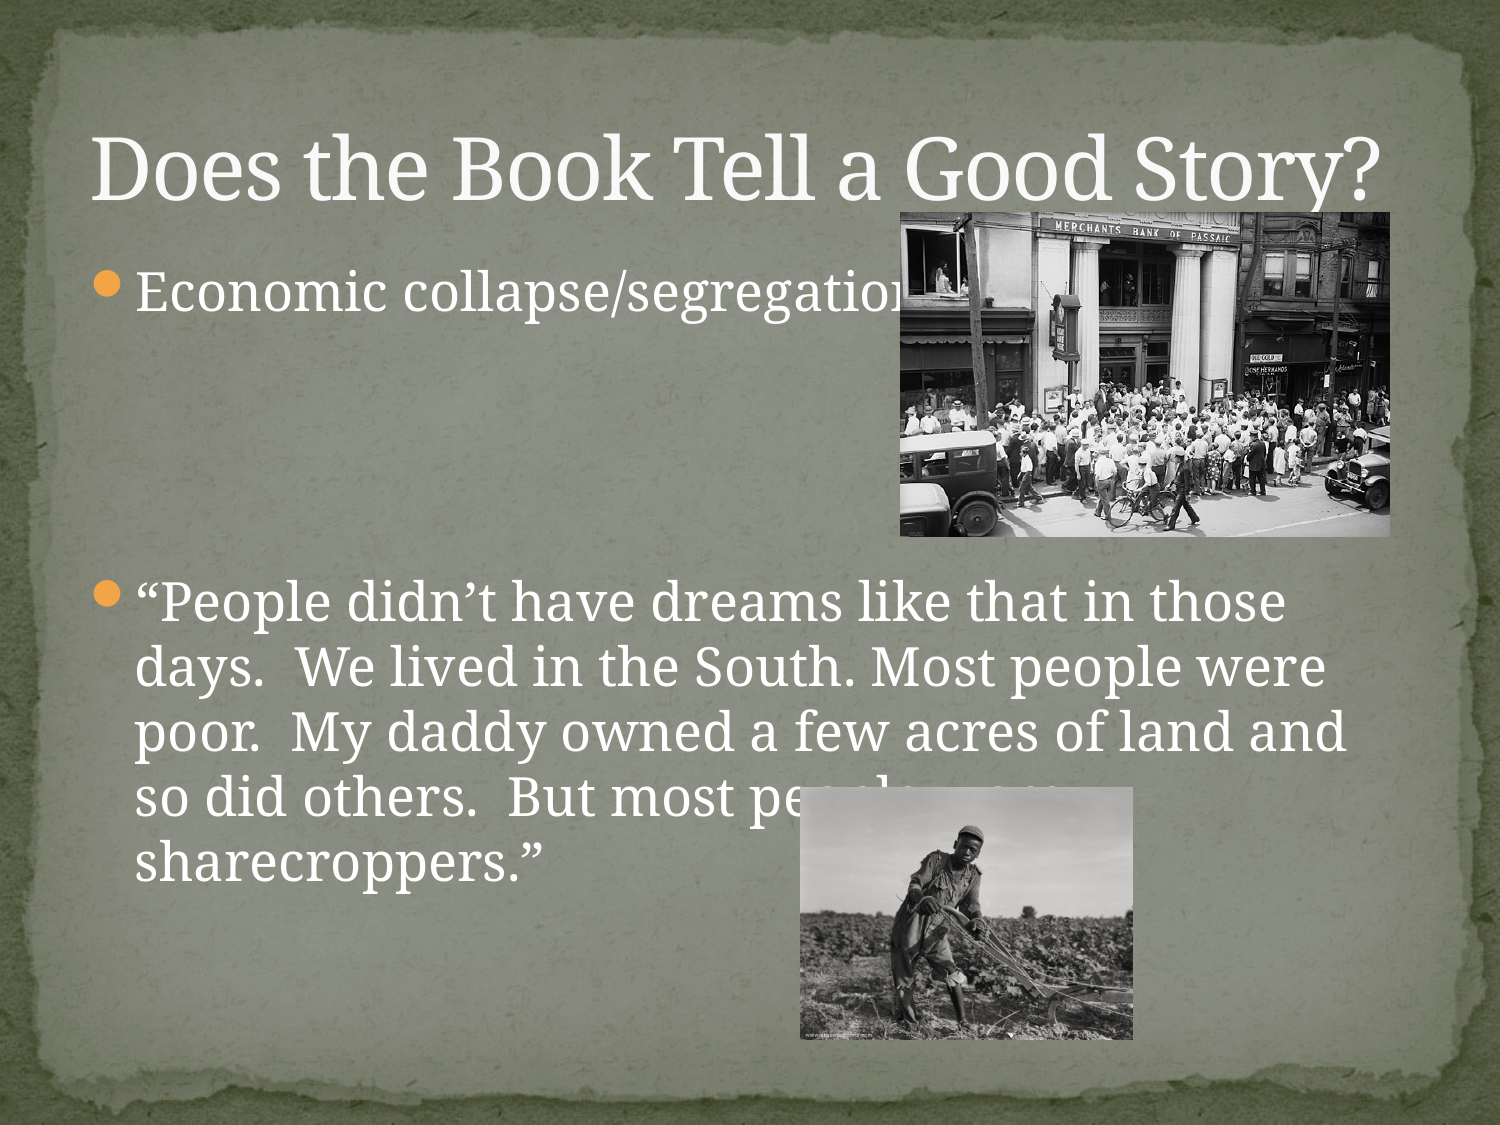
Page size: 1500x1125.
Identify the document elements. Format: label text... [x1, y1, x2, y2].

title Does the Book Tell a Good Story? [74, 24, 1425, 225]
list Economic collapse/segregation “People didn’t have dreams like that in those days. We lived in the South. Most people were poor. My daddy owned a few acres of land and so did others. But most people were sharecroppers.” [75, 249, 1425, 1000]
picture [800, 787, 1133, 1040]
picture [900, 212, 1390, 537]
